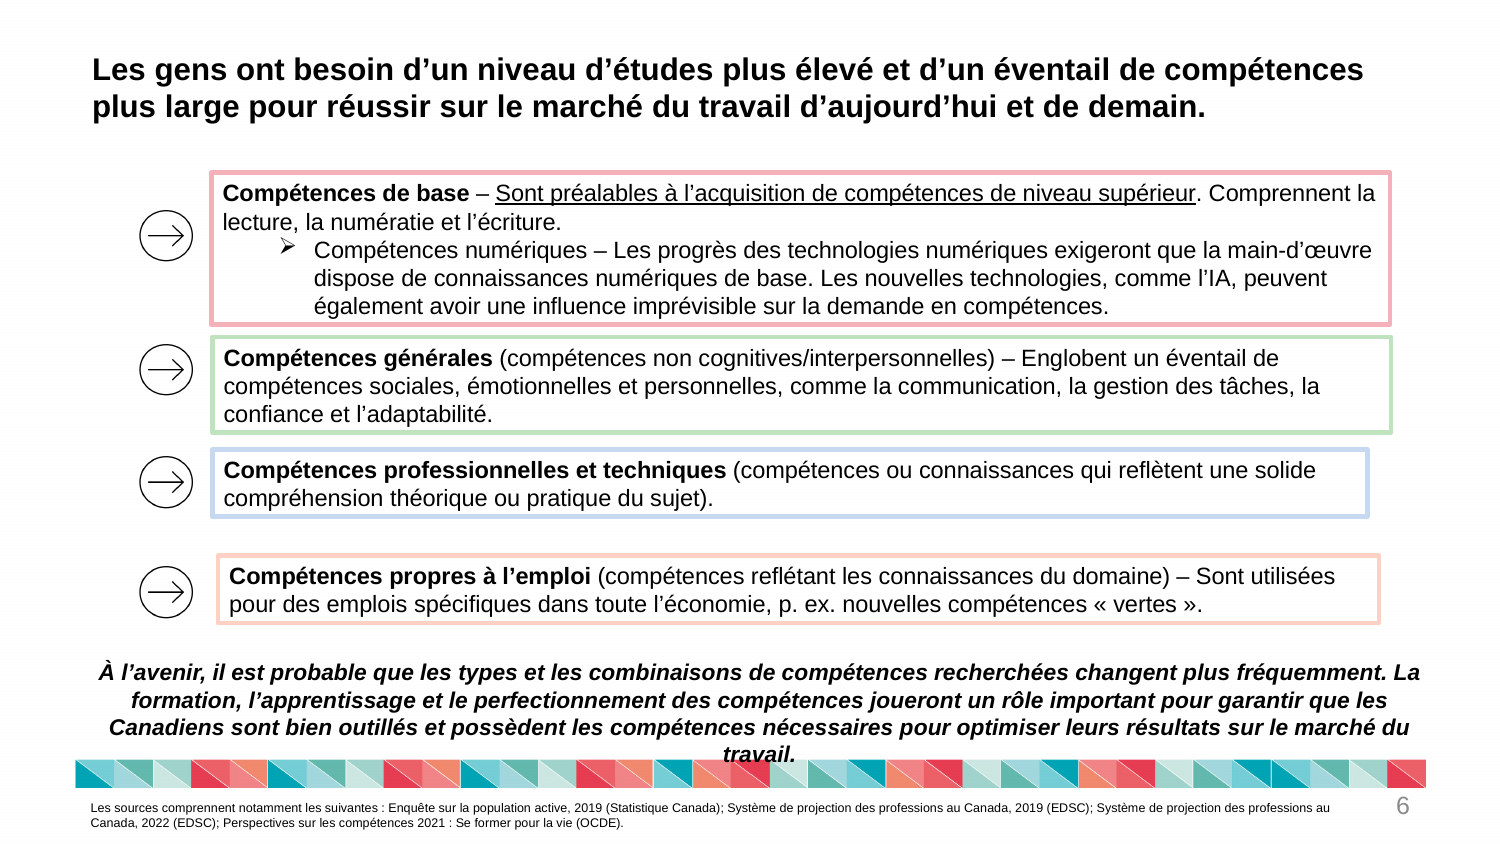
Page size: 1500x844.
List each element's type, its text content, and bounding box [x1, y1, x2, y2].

slide_number 6 [1074, 782, 1425, 827]
text_box À l’avenir, il est probable que les types et les combinaisons de compétences recherchées changent plus fréquemment. La formation, l’apprentissage et le perfectionnement des compétences joueront un rôle important pour garantir que les Canadiens sont bien outillés et possèdent les compétences nécessaires pour optimiser leurs résultats sur le marché du travail. [61, 652, 1458, 773]
text_box Les sources comprennent notamment les suivantes : Enquête sur la population active, 2019 (Statistique Canada); Système de projection des professions au Canada, 2019 (EDSC); Système de projection des professions au Canada, 2022 (EDSC); Perspectives sur les compétences 2021 : Se former pour la vie (OCDE). [75, 792, 1356, 838]
text_box Compétences de base – Sont préalables à l’acquisition de compétences de niveau supérieur. Comprennent la lecture, la numératie et l’écriture. Compétences numériques – Les progrès des technologies numériques exigeront que la main-d’œuvre dispose de connaissances numériques de base. Les nouvelles technologies, comme l’IA, peuvent également avoir une influence imprévisible sur la demande en compétences. [211, 172, 1390, 325]
title Les gens ont besoin d’un niveau d’études plus élevé et d’un éventail de compétences plus large pour réussir sur le marché du travail d’aujourd’hui et de demain. [77, 40, 1412, 133]
text_box Compétences professionnelles et techniques (compétences ou connaissances qui reflètent une solide compréhension théorique ou pratique du sujet). [212, 449, 1368, 517]
text_box Compétences générales (compétences non cognitives/interpersonnelles) – Englobent un éventail de compétences sociales, émotionnelles et personnelles, comme la communication, la gestion des tâches, la confiance et l’adaptabilité.​ [212, 337, 1392, 433]
picture [0, 0, 1500, 844]
text_box Compétences propres à l’emploi (compétences reflétant les connaissances du domaine) – Sont utilisées pour des emplois spécifiques dans toute l’économie, p. ex. nouvelles compétences « vertes ». [217, 555, 1379, 624]
